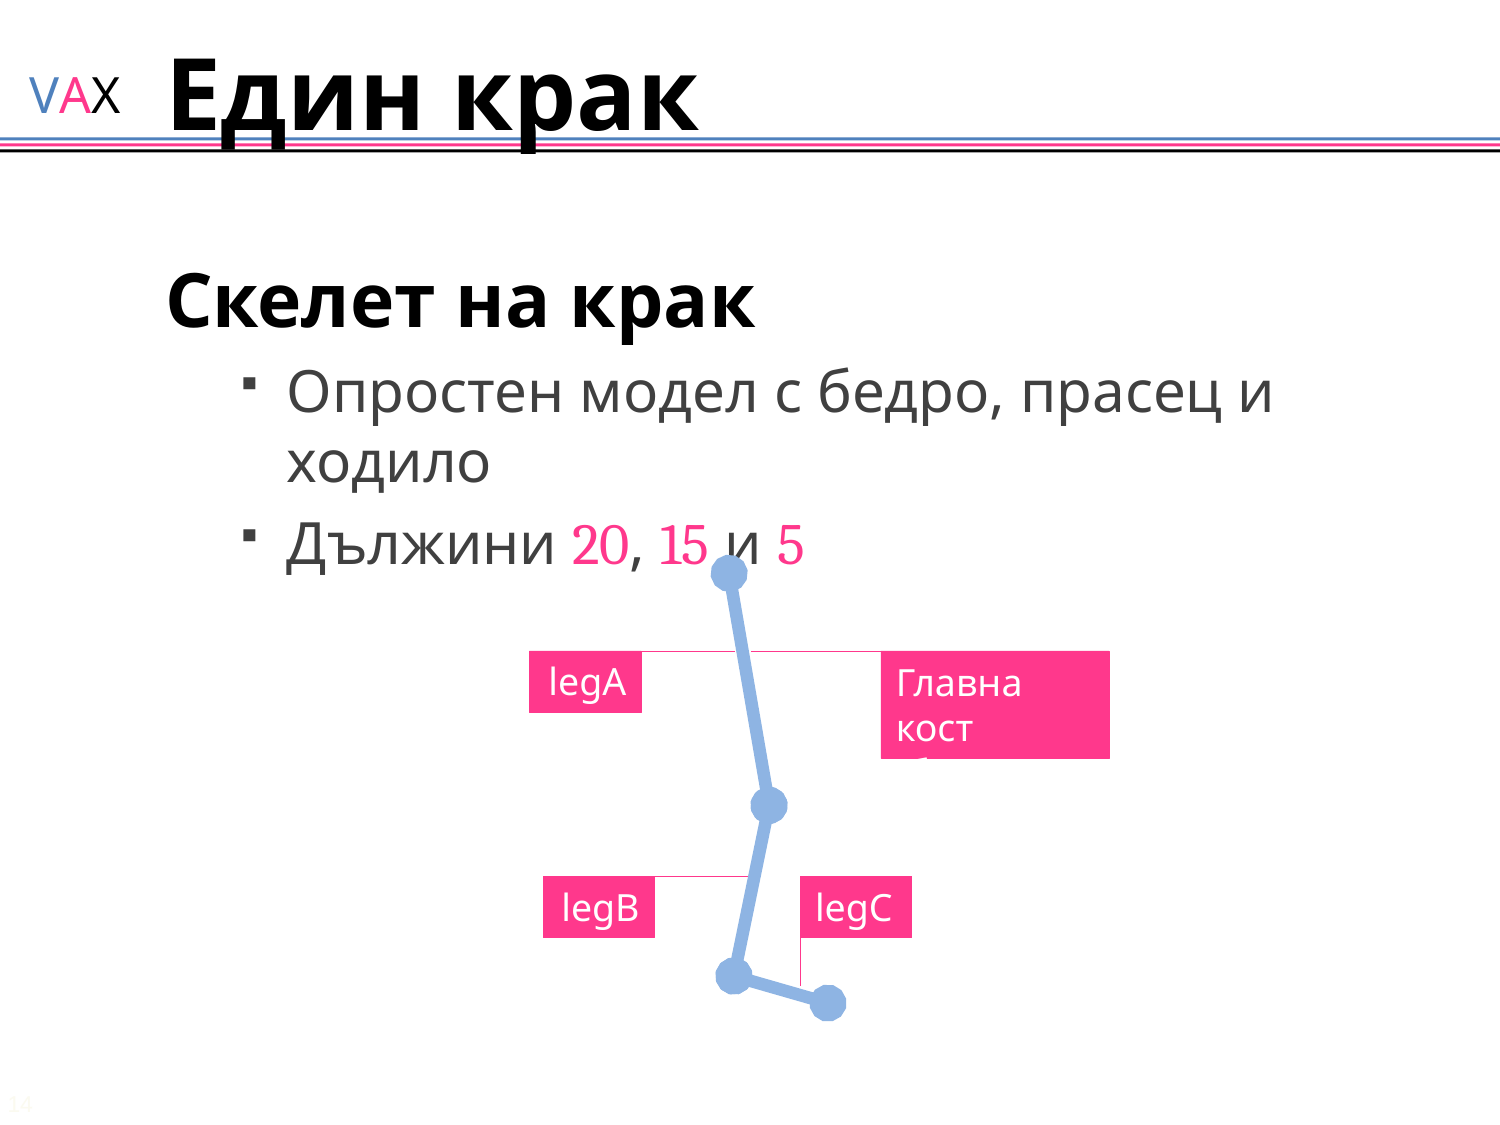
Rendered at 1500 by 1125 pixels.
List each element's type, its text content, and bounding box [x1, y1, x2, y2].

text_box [728, 573, 829, 1004]
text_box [529, 650, 723, 713]
title Един крак [0, 37, 1500, 144]
list Скелет на крак Опростен модел с бедро, прасец и ходило Дължини 20, 15 и 5 [150, 200, 1488, 1113]
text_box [833, 650, 1110, 759]
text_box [542, 875, 723, 938]
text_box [833, 875, 913, 987]
